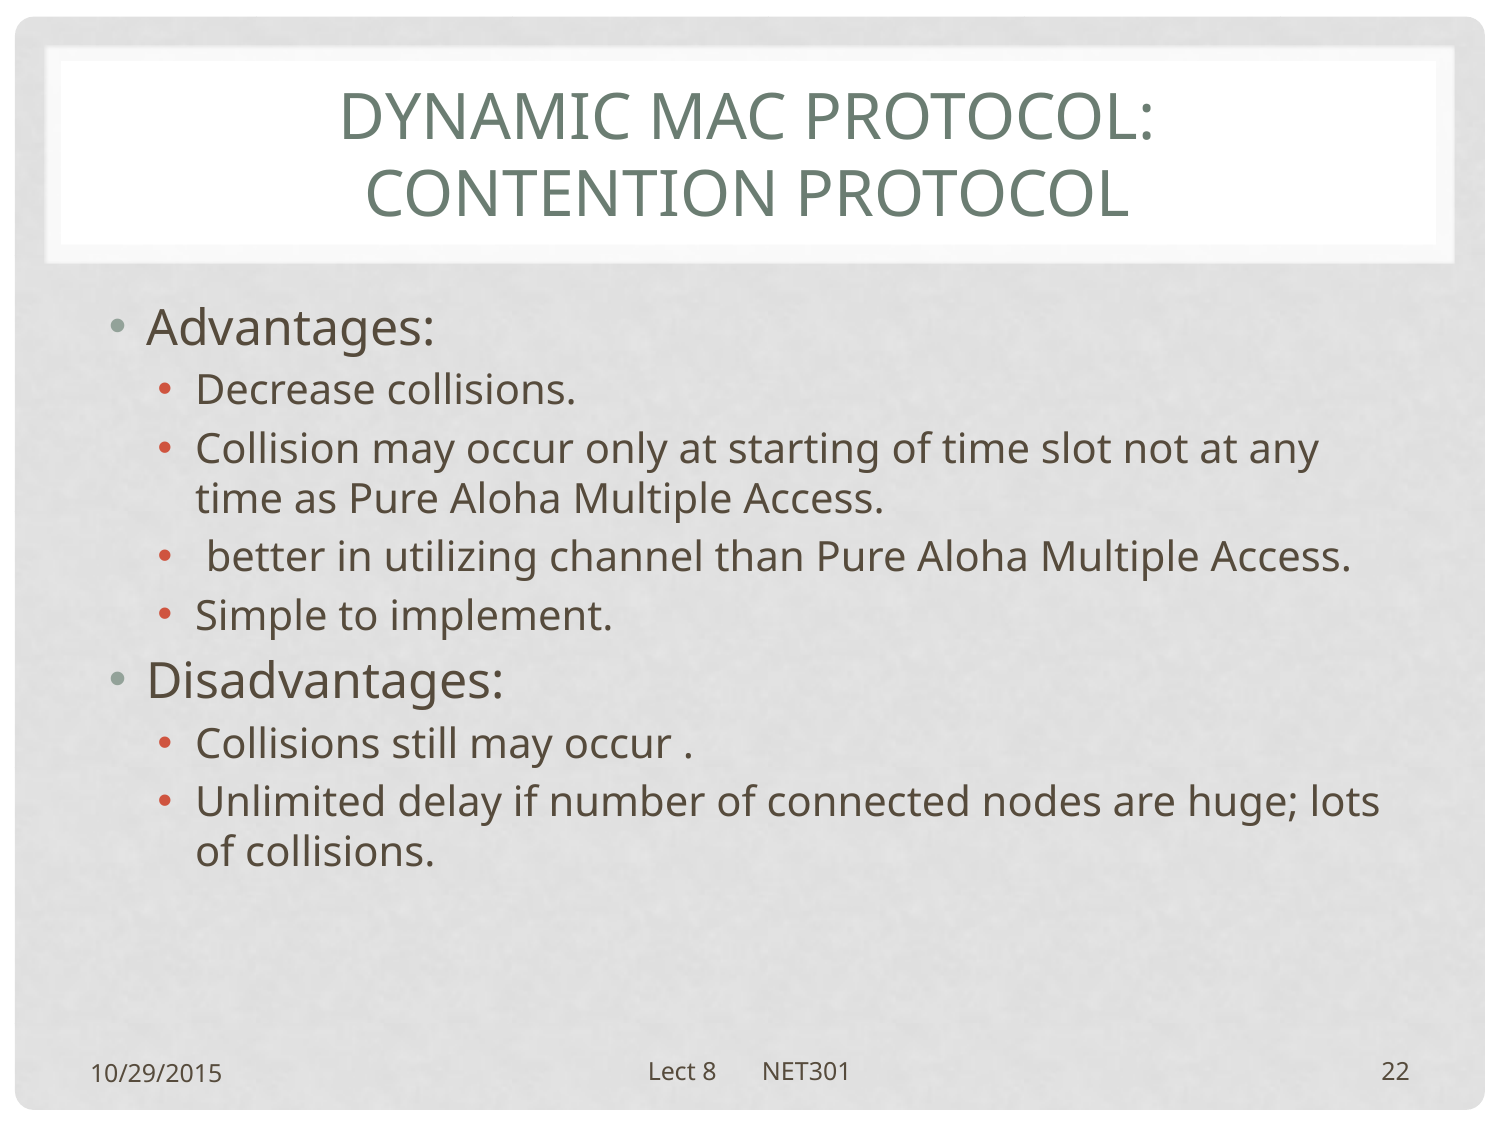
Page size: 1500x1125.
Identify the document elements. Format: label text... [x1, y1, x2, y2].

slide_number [75, 1042, 425, 1103]
list Advantages: Decrease collisions. Collision may occur only at starting of time slot not at any time as Pure Aloha Multiple Access. better in utilizing channel than Pure Aloha Multiple Access. Simple to implement. Disadvantages: Collisions still may occur . Unlimited delay if number of connected nodes are huge; lots of collisions. [75, 287, 1425, 1005]
title Dynamic mac protocol: contention protocol [69, 66, 1425, 238]
footer Lect 8 NET301 [512, 1042, 988, 1103]
slide_number 22 [1074, 1042, 1425, 1103]
